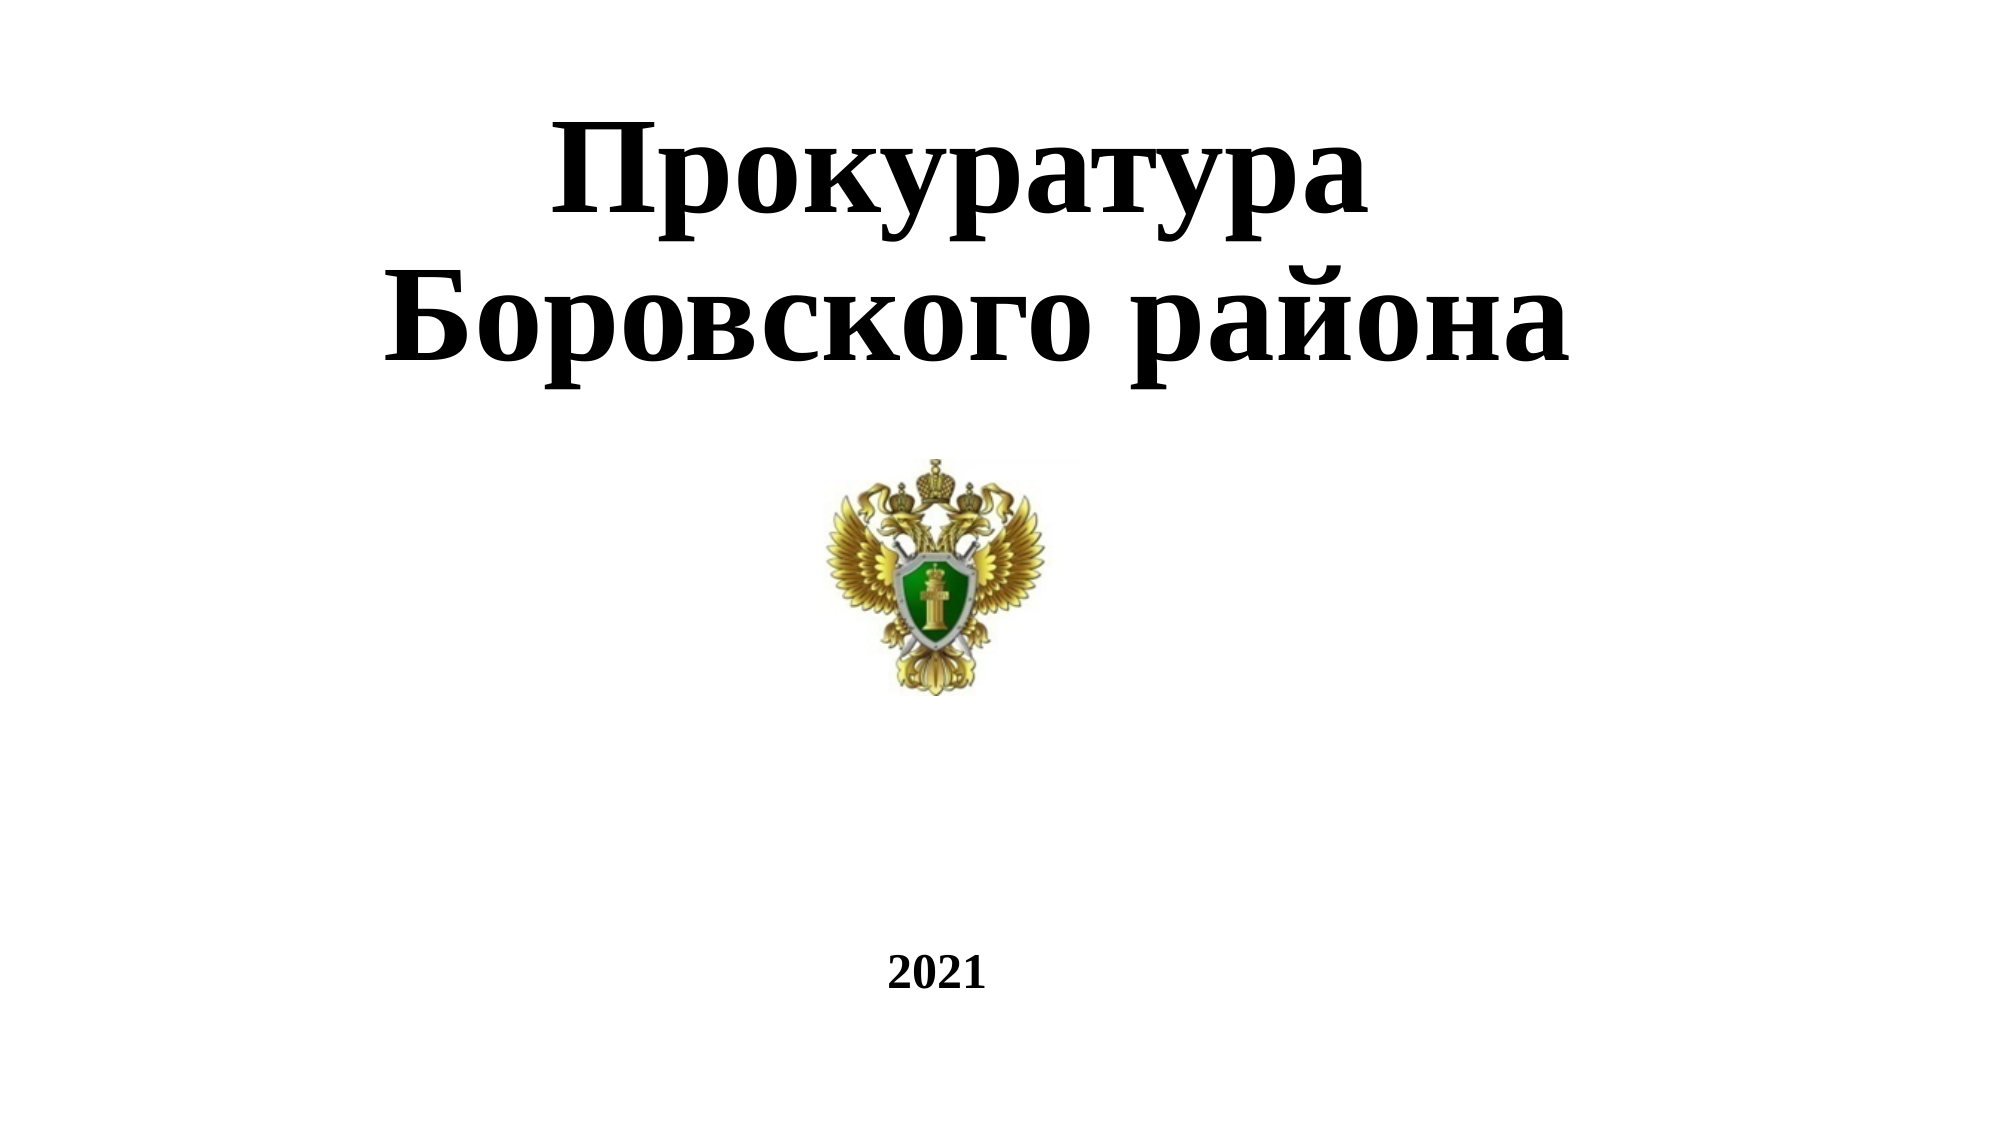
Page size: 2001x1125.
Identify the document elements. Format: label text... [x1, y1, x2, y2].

picture [759, 459, 1116, 696]
subtitle 2021 [737, 938, 1139, 1047]
title Прокуратура Боровского района [227, 92, 1728, 398]
